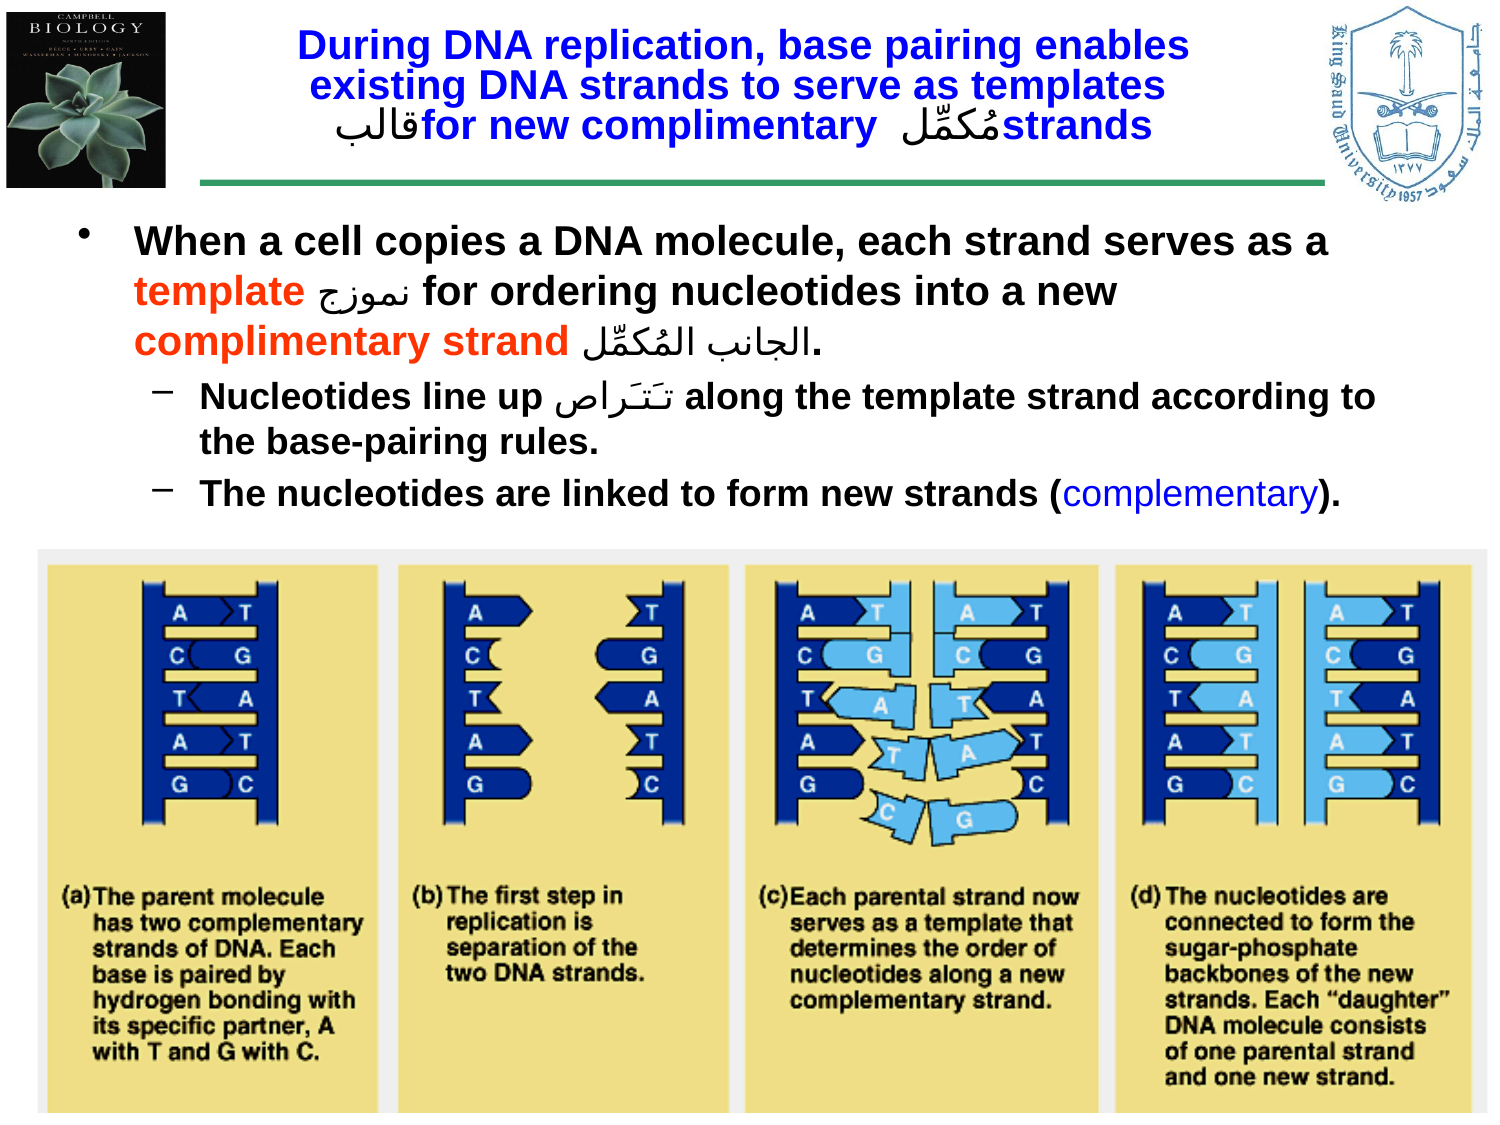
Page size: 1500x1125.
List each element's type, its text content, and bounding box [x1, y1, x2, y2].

picture [37, 548, 1488, 1113]
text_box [5, 0, 1488, 209]
list When a cell copies a DNA molecule, each strand serves as a template نموزج for ordering nucleotides into a new complimentary strand الجانب المُكمِّل. Nucleotides line up تـَتـَراص along the template strand according to the base-pairing rules. The nucleotides are linked to form new strands (complementary). [62, 216, 1438, 547]
